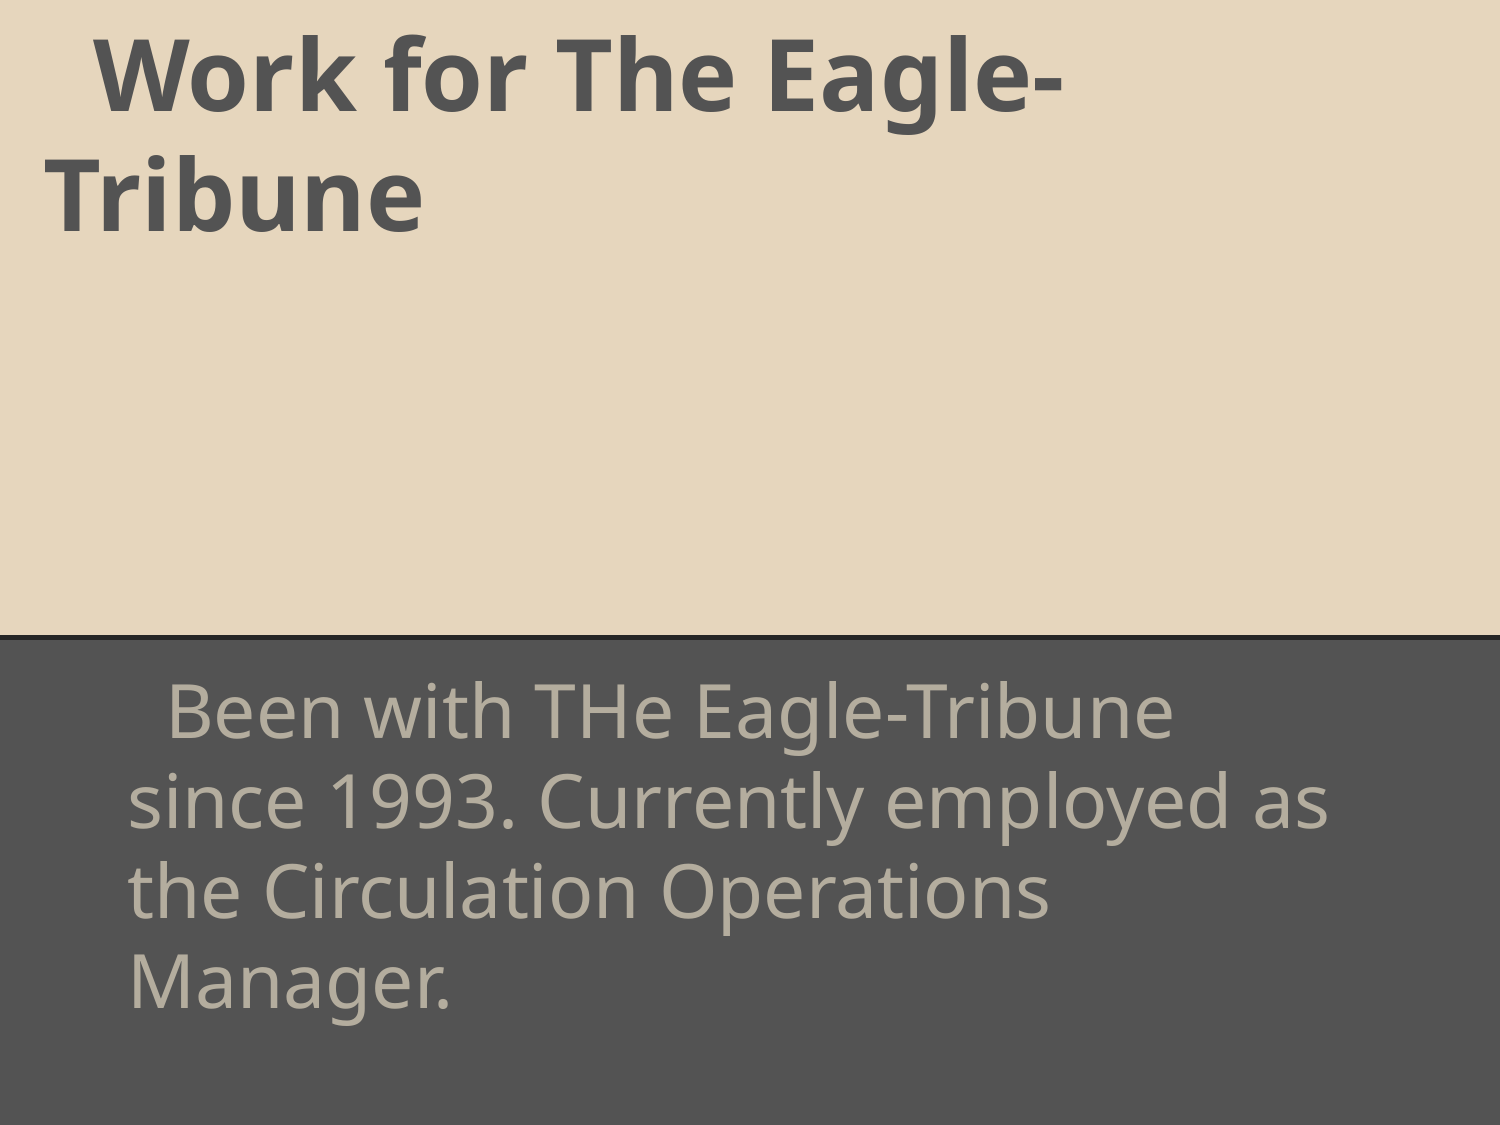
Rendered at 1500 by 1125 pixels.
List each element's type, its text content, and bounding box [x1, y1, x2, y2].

subtitle Been with THe Eagle-Tribune since 1993. Currently employed as the Circulation Operations Manager. [112, 648, 1388, 1125]
title Work for The Eagle-Tribune [28, 0, 1449, 267]
